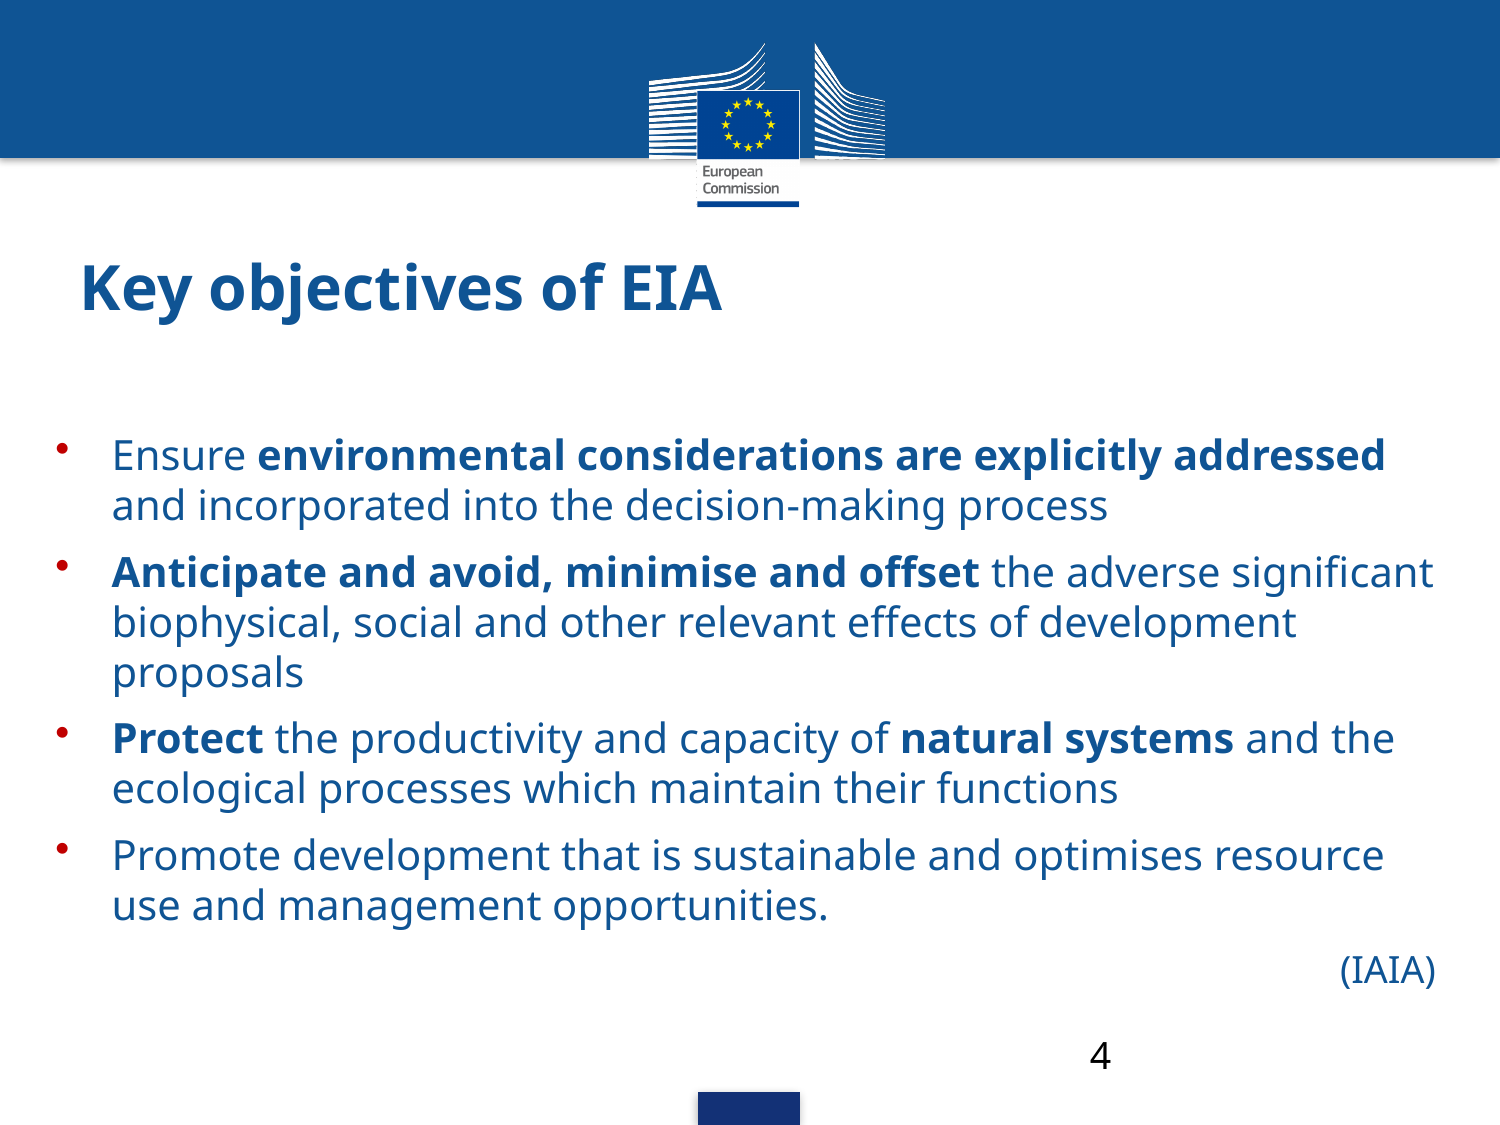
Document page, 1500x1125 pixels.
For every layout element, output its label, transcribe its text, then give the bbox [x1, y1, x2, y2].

text_box Ensure environmental considerations are explicitly addressed and incorporated into the decision-making process Anticipate and avoid, minimise and offset the adverse significant biophysical, social and other relevant effects of development proposals Protect the productivity and capacity of natural systems and the ecological processes which maintain their functions Promote development that is sustainable and optimises resource use and management opportunities. (IAIA) [40, 421, 1451, 938]
picture [649, 42, 885, 208]
slide_number 4 [1074, 1024, 1425, 1103]
title Key objectives of EIA [64, 208, 1415, 363]
